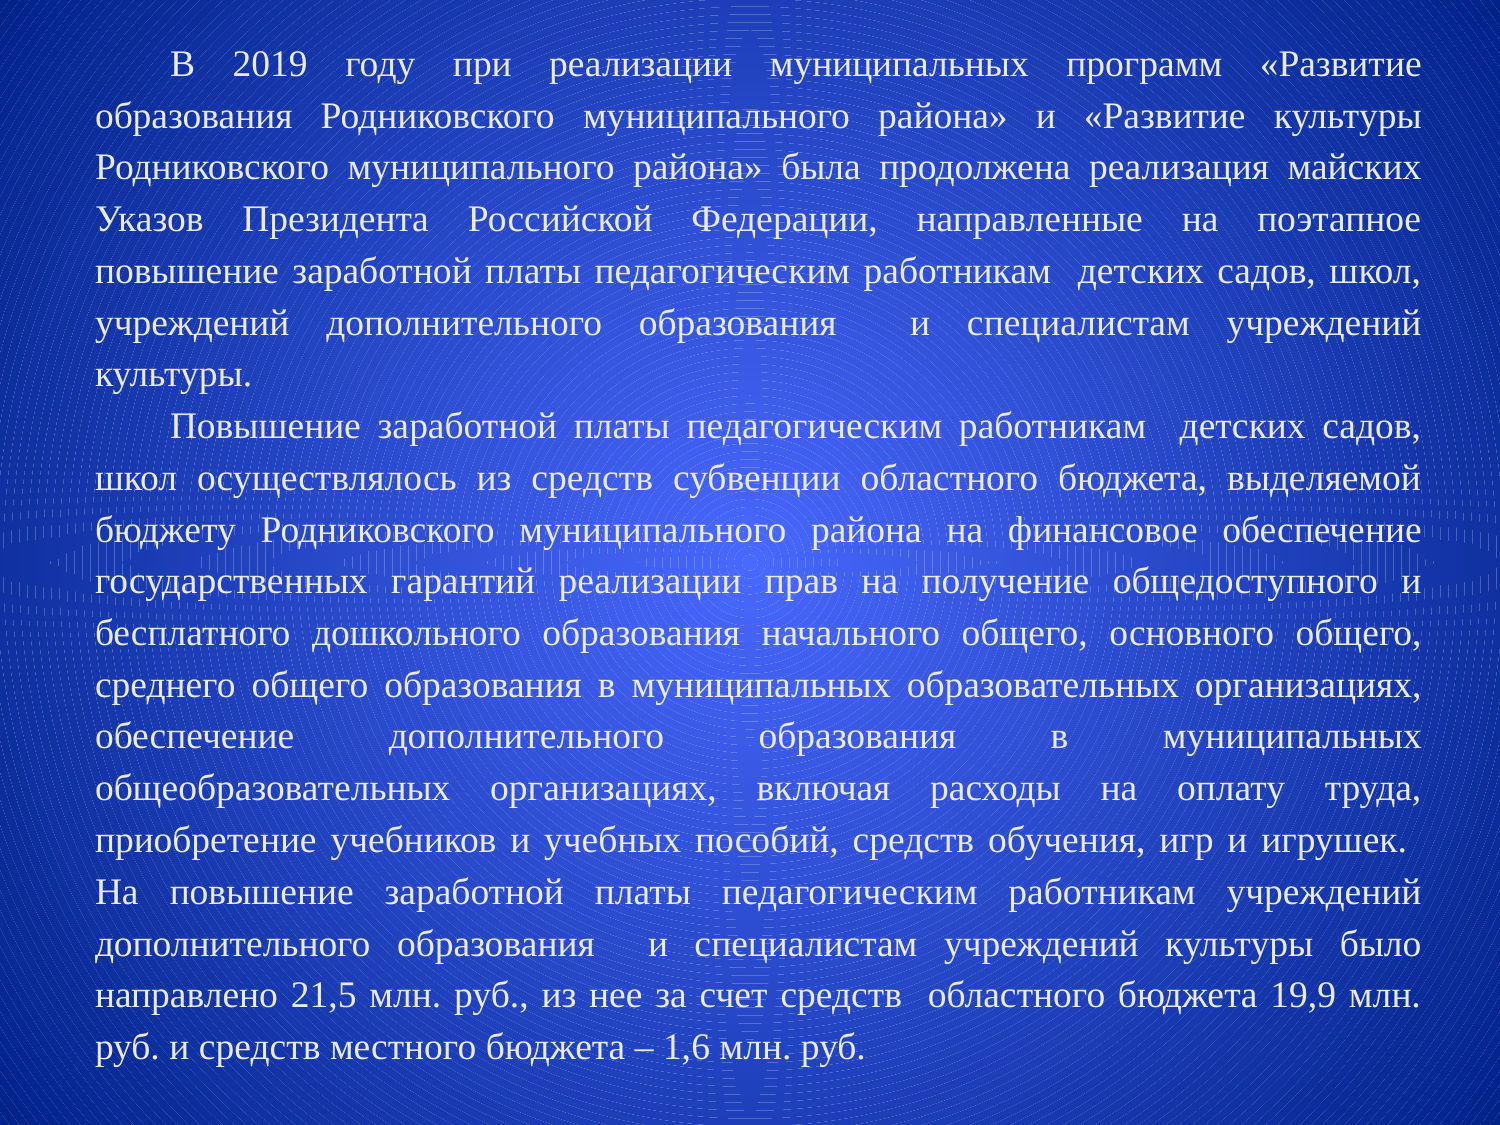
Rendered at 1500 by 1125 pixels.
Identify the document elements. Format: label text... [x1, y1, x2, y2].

text_box В 2019 году при реализации муниципальных программ «Развитие образования Родниковского муниципального района» и «Развитие культуры Родниковского муниципального района» была продолжена реализация майских Указов Президента Российской Федерации, направленные на поэтапное повышение заработной платы педагогическим работникам детских садов, школ, учреждений дополнительного образования и специалистам учреждений культуры. Повышение заработной платы педагогическим работникам детских садов, школ осуществлялось из средств субвенции областного бюджета, выделяемой бюджету Родниковского муниципального района на финансовое обеспечение государственных гарантий реализации прав на получение общедоступного и бесплатного дошкольного образования начального общего, основного общего, среднего общего образования в муниципальных образовательных организациях, обеспечение дополнительного образования в муниципальных общеобразовательных организациях, включая расходы на оплату труда, приобретение учебников и учебных пособий, средств обучения, игр и игрушек. На повышение заработной платы педагогическим работникам учреждений дополнительного образования и специалистам учреждений культуры было направлено 21,5 млн. руб., из нее за счет средств областного бюджета 19,9 млн. руб. и средств местного бюджета – 1,6 млн. руб. [62, 24, 1438, 1075]
